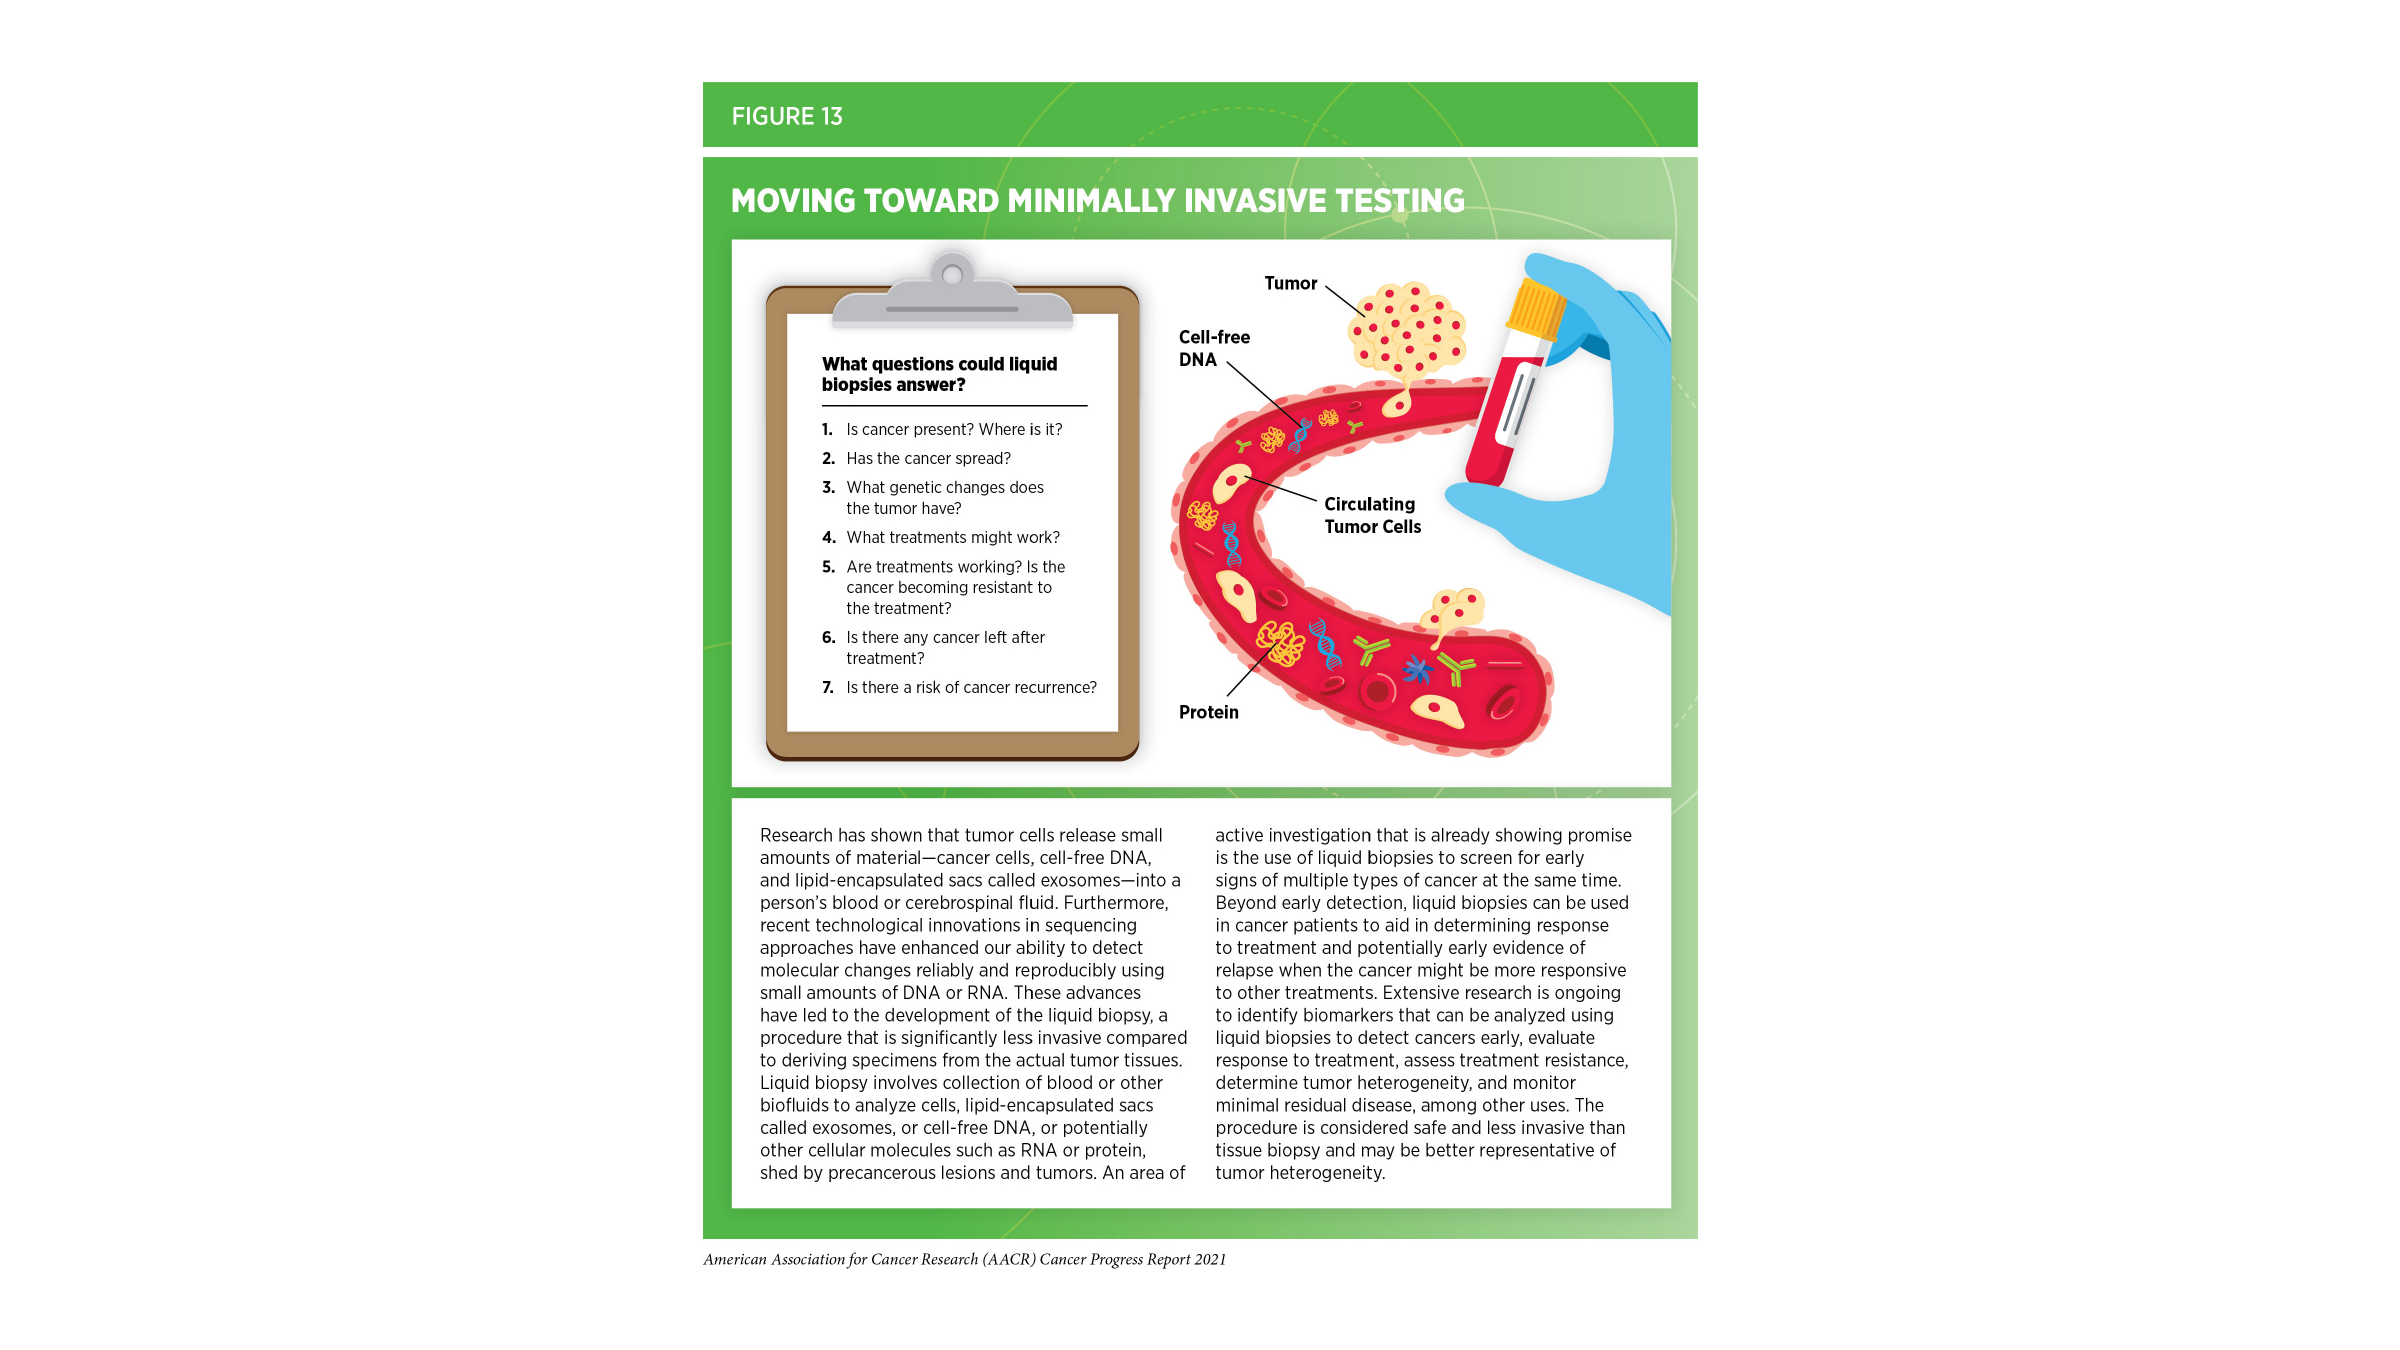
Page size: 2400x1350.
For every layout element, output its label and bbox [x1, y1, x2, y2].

picture [693, 72, 1707, 1278]
